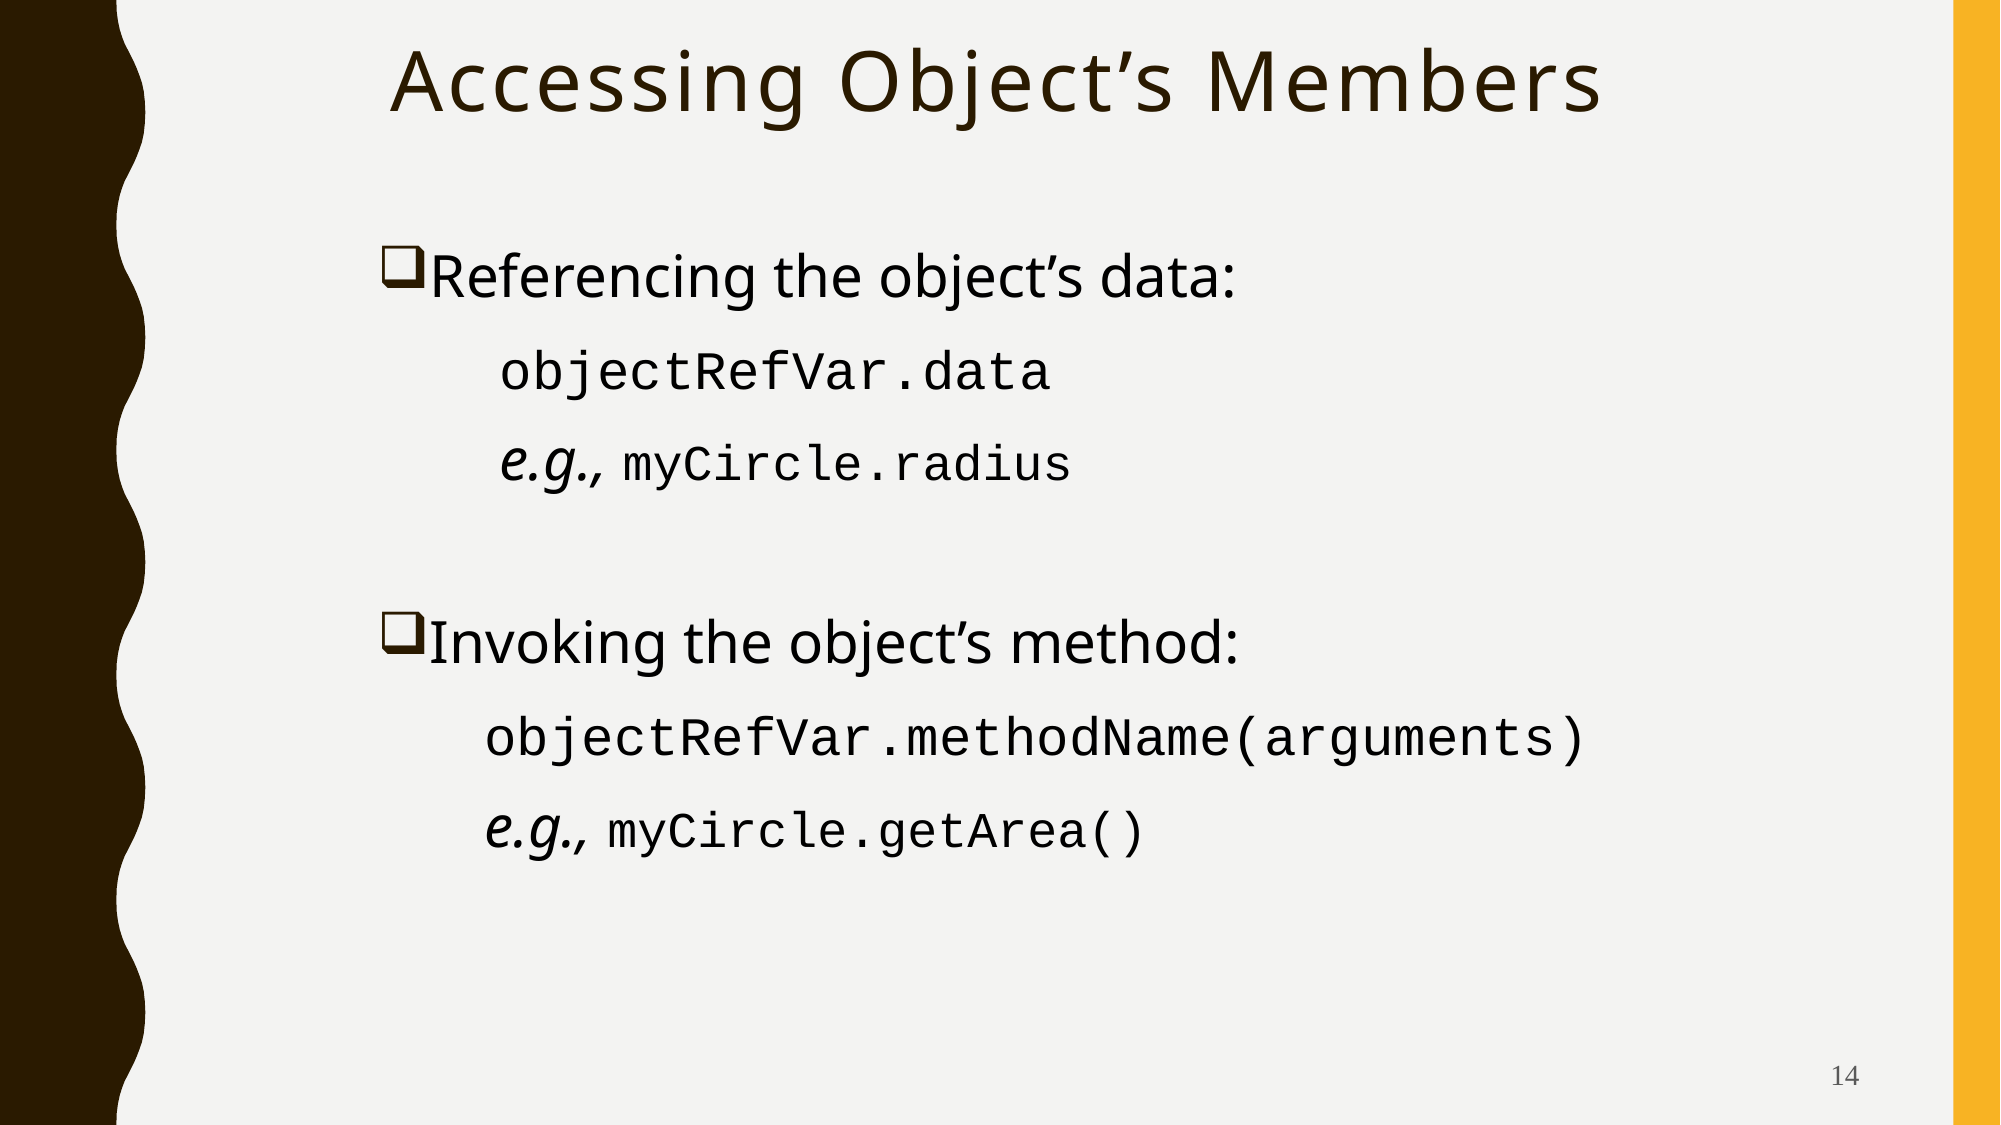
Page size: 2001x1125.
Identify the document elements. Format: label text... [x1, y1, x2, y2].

list Referencing the object’s data: objectRefVar.data e.g., myCircle.radius Invoking the object’s method: objectRefVar.methodName(arguments) e.g., myCircle.getArea() [362, 224, 1638, 900]
slide_number 14 [1412, 1045, 1875, 1103]
title Accessing Object’s Members [375, 31, 1625, 224]
